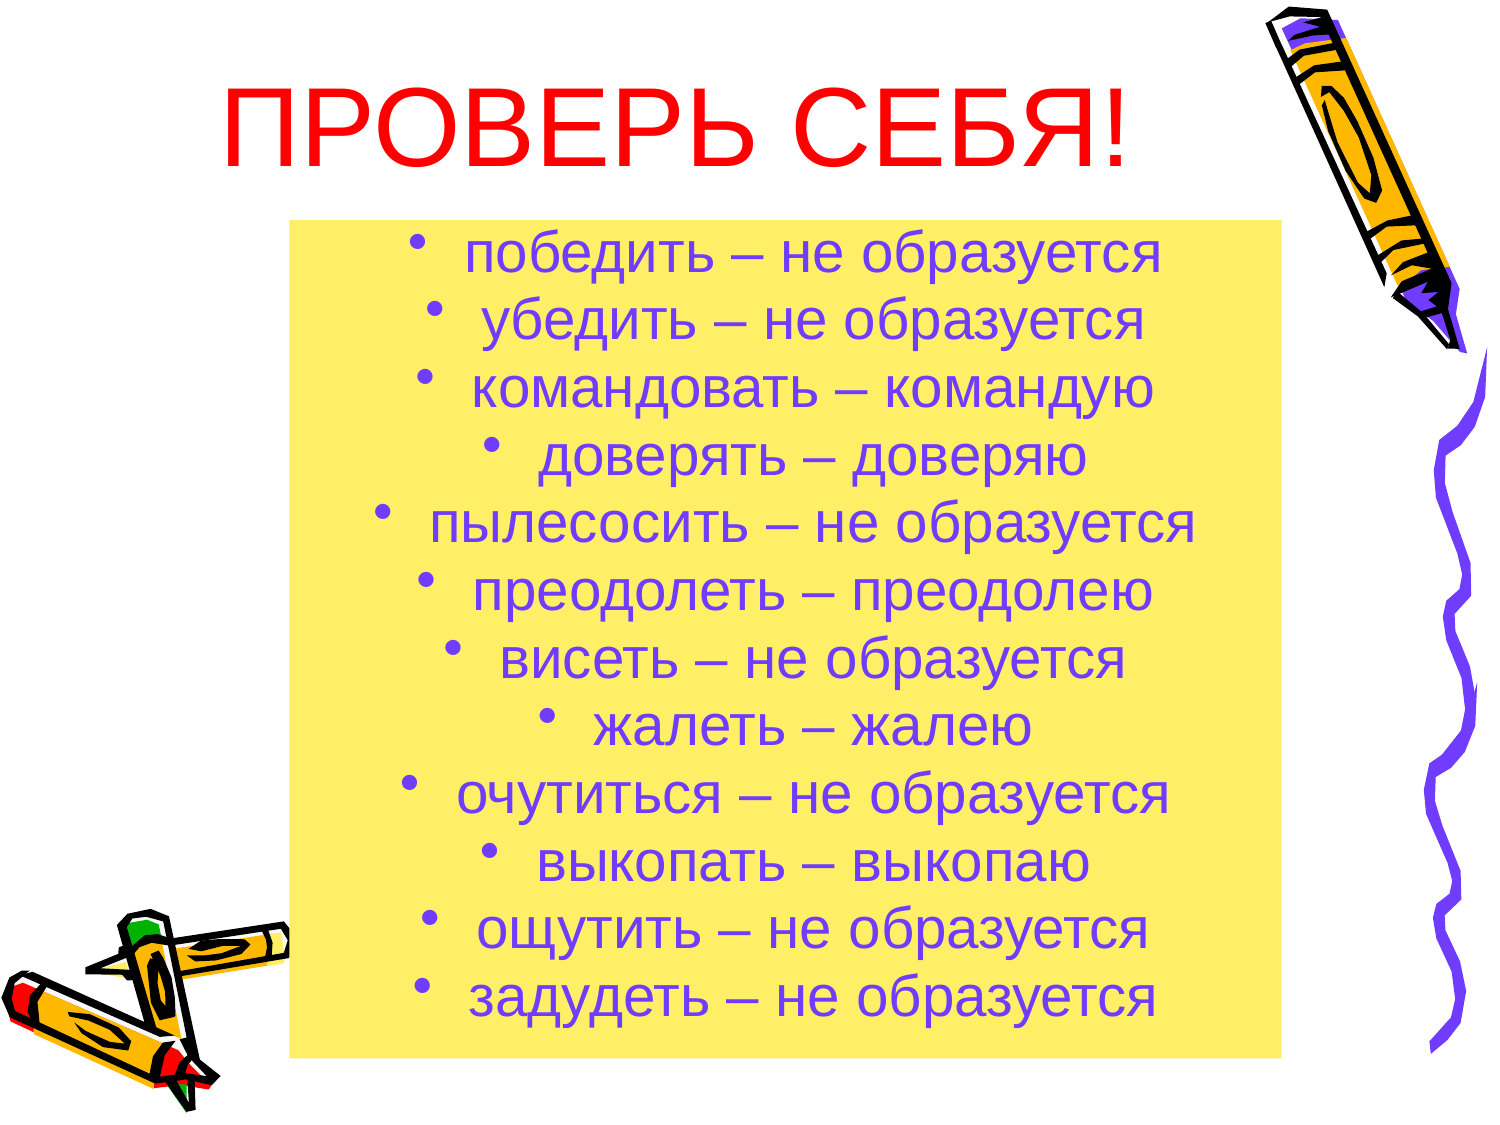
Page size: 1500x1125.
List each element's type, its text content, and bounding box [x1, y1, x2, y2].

list победить – не образуется убедить – не образуется командовать – командую доверять – доверяю пылесосить – не образуется преодолеть – преодолею висеть – не образуется жалеть – жалею очутиться – не образуется выкопать – выкопаю ощутить – не образуется задудеть – не образуется [289, 219, 1282, 1059]
title ПРОВЕРЬ СЕБЯ! [112, 78, 1240, 197]
